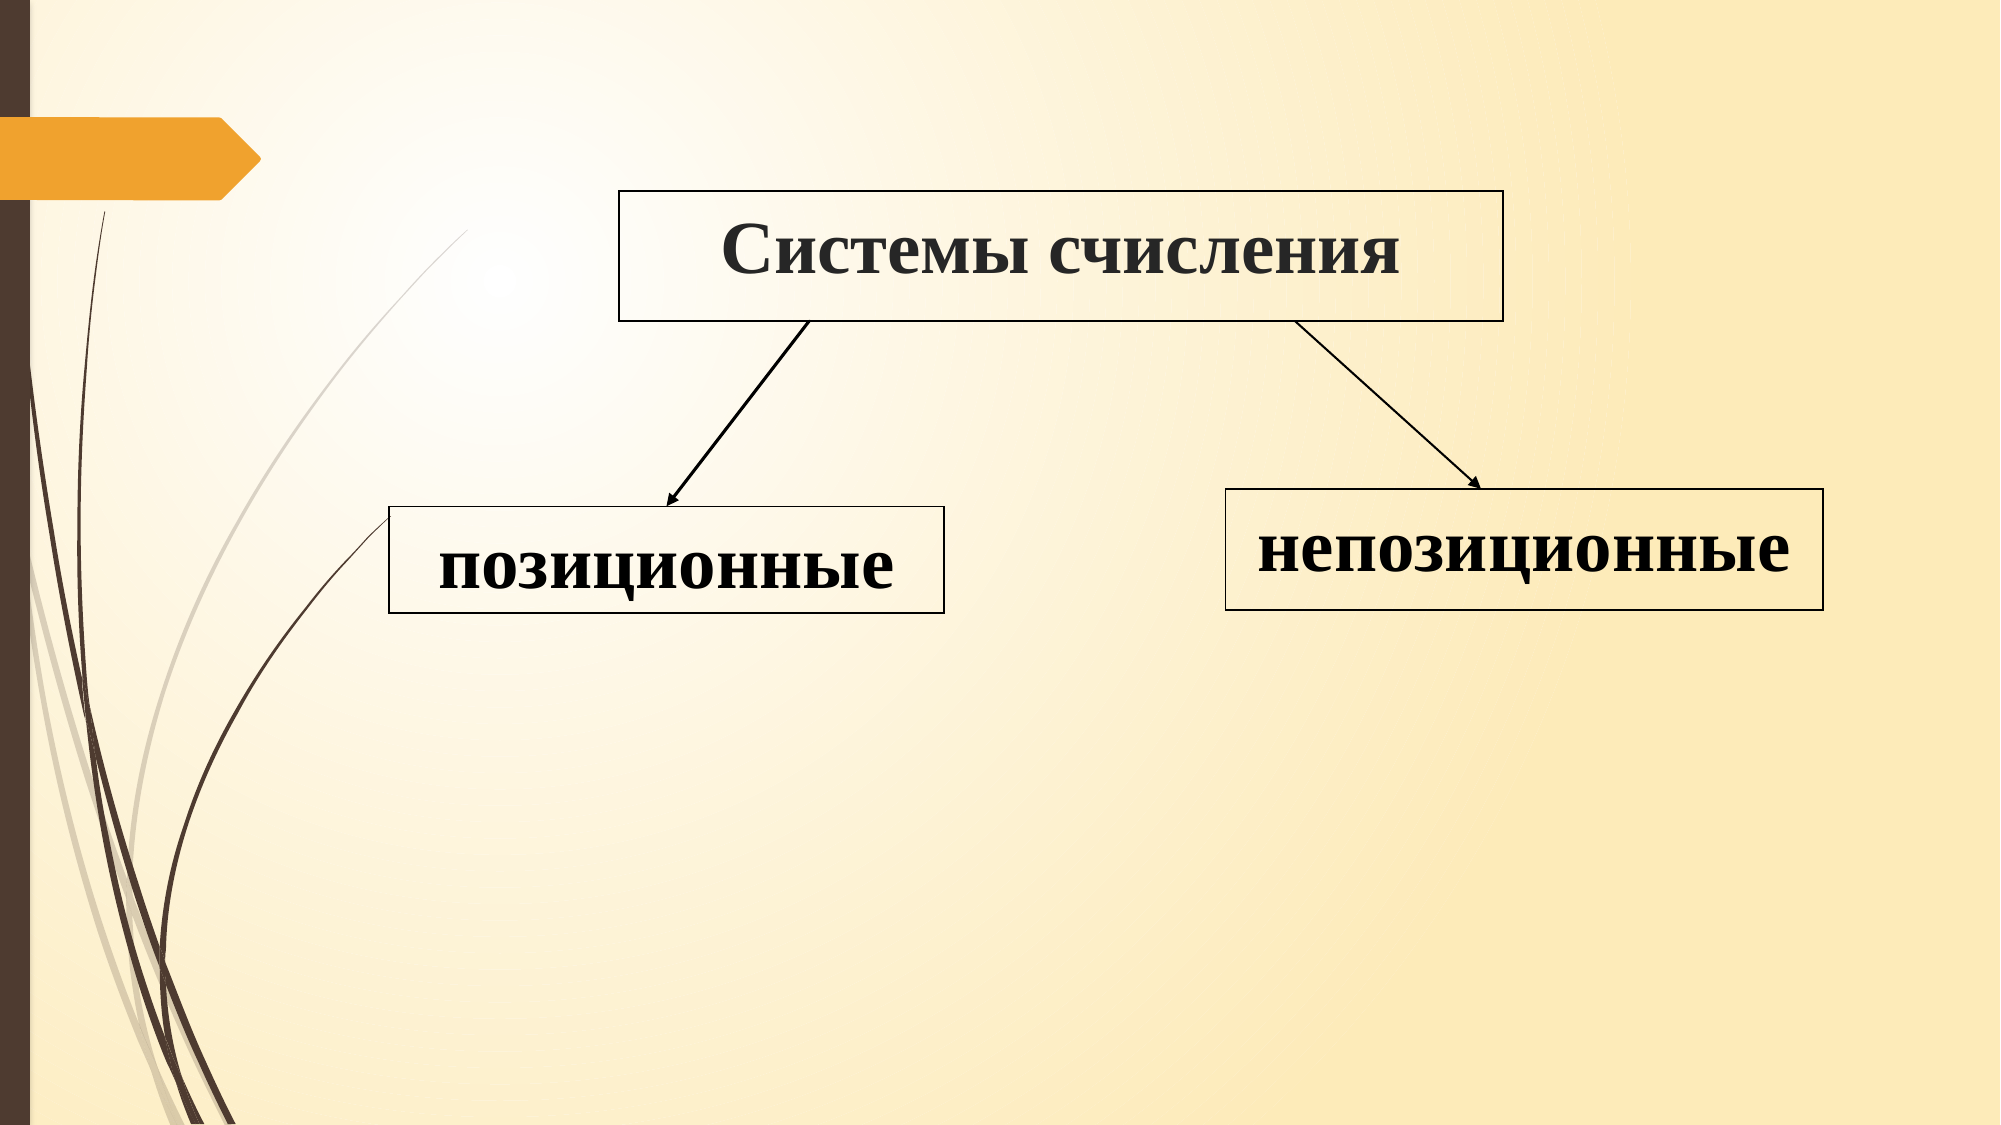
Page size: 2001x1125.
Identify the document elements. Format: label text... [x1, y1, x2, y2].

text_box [666, 320, 810, 507]
text_box непозиционные [1225, 488, 1824, 610]
title Системы счисления [618, 190, 1504, 322]
list позиционные [388, 506, 945, 614]
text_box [1294, 320, 1482, 489]
